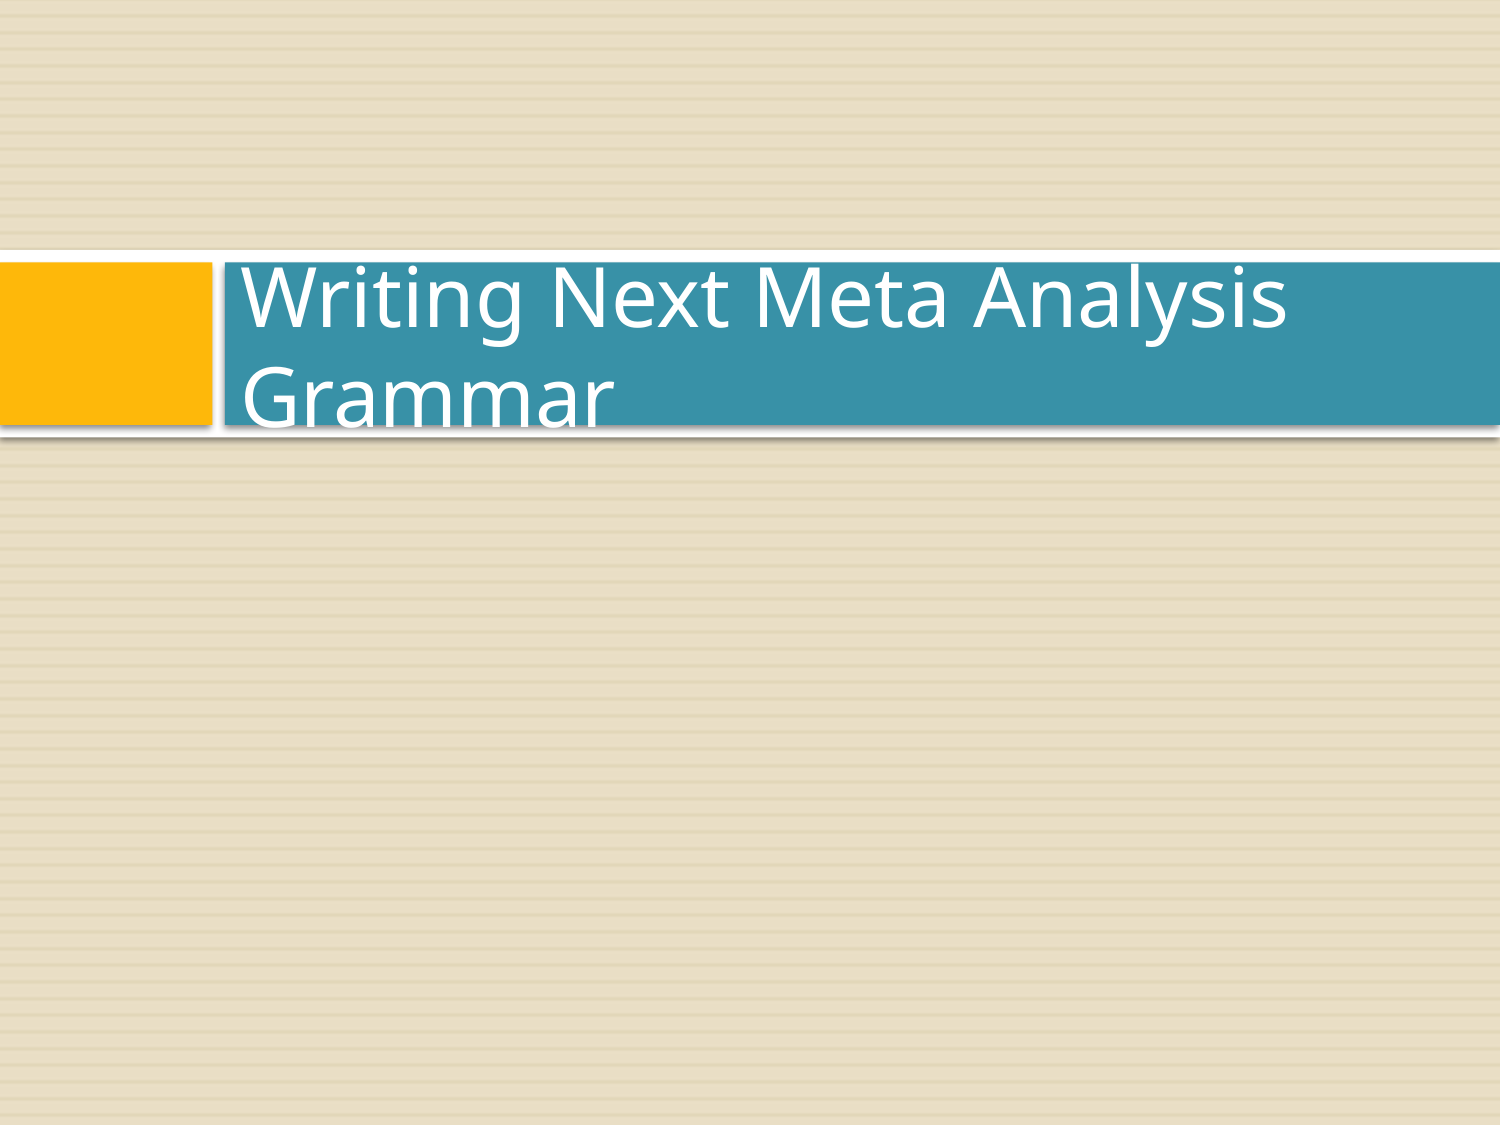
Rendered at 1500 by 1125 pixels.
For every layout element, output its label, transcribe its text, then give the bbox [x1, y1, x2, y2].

title Writing Next Meta Analysis Grammar [224, 262, 1476, 426]
